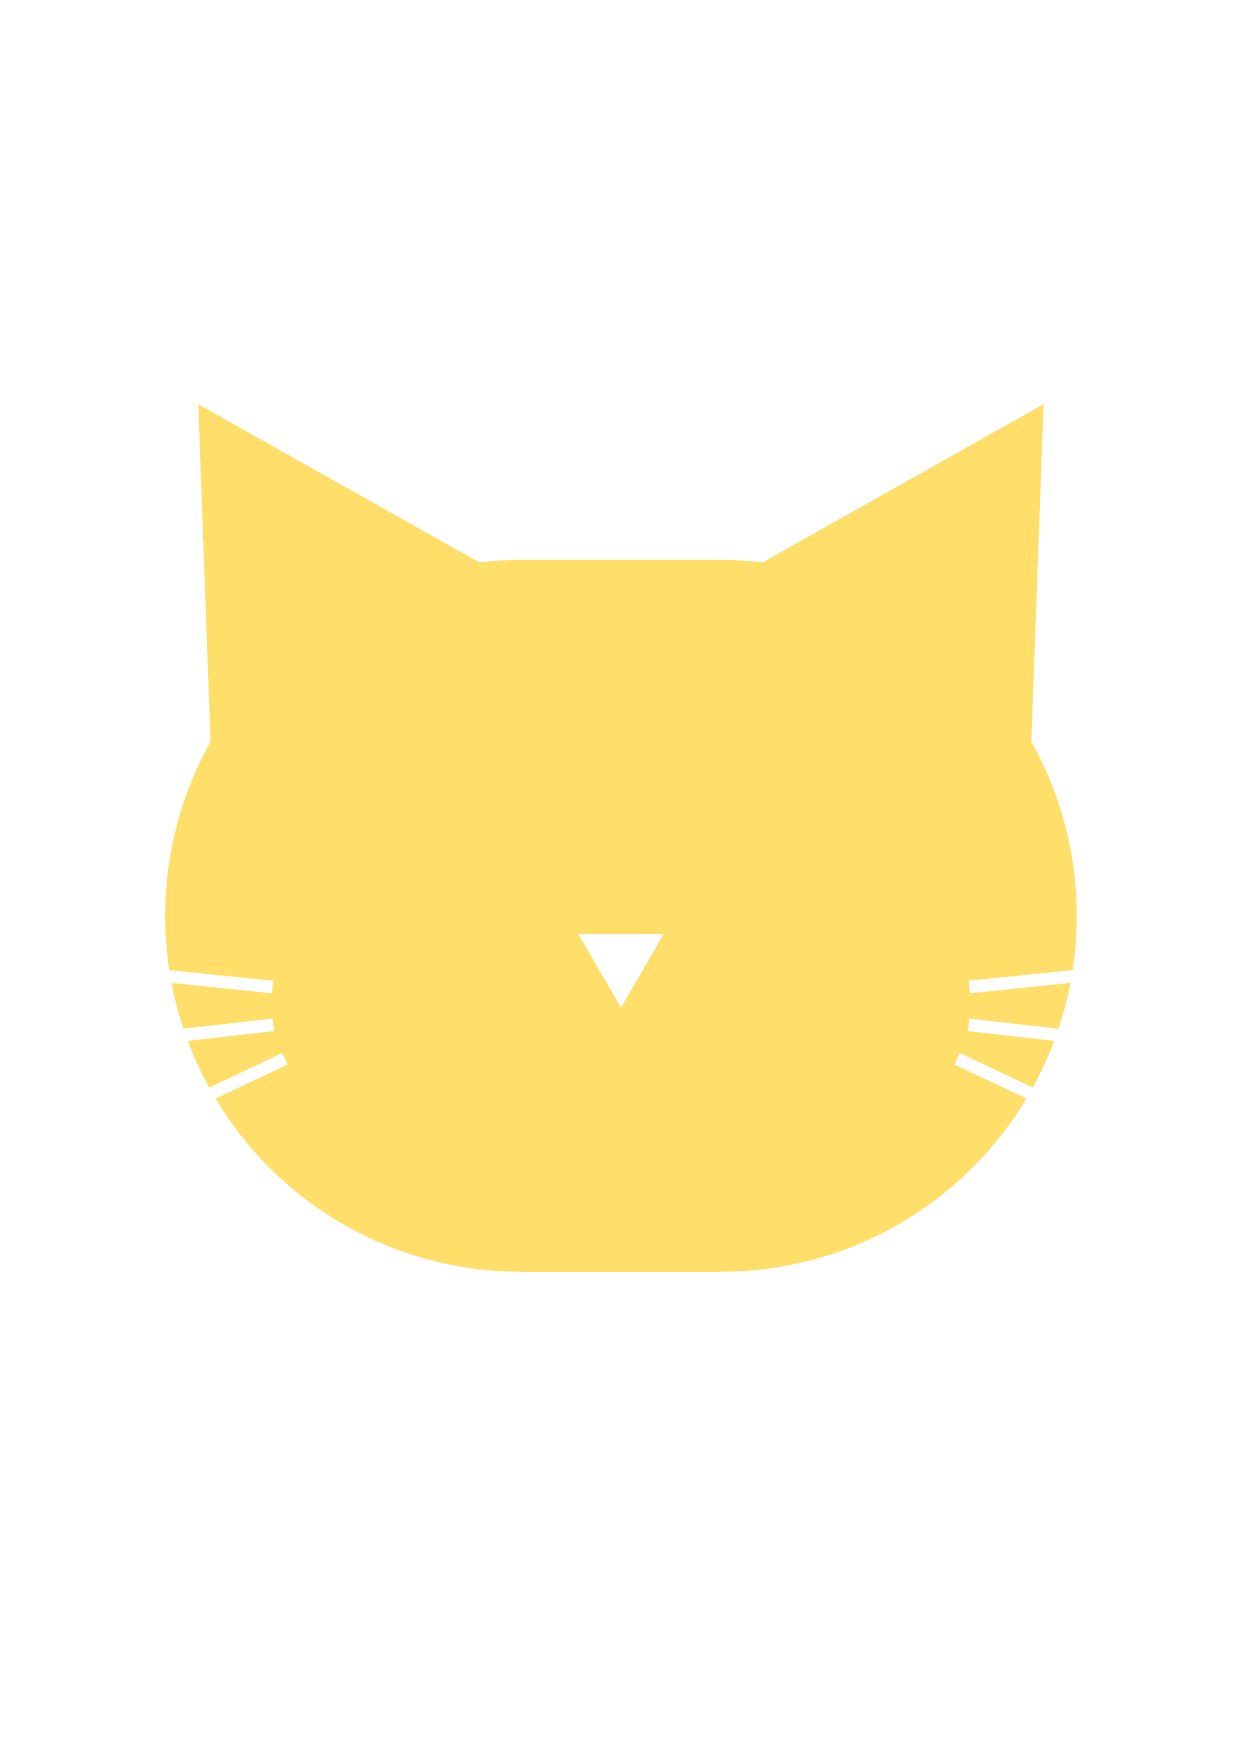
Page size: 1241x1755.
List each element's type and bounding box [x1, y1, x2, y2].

text_box [959, 969, 1147, 1147]
text_box [53, 368, 1189, 1272]
text_box [95, 969, 283, 1147]
